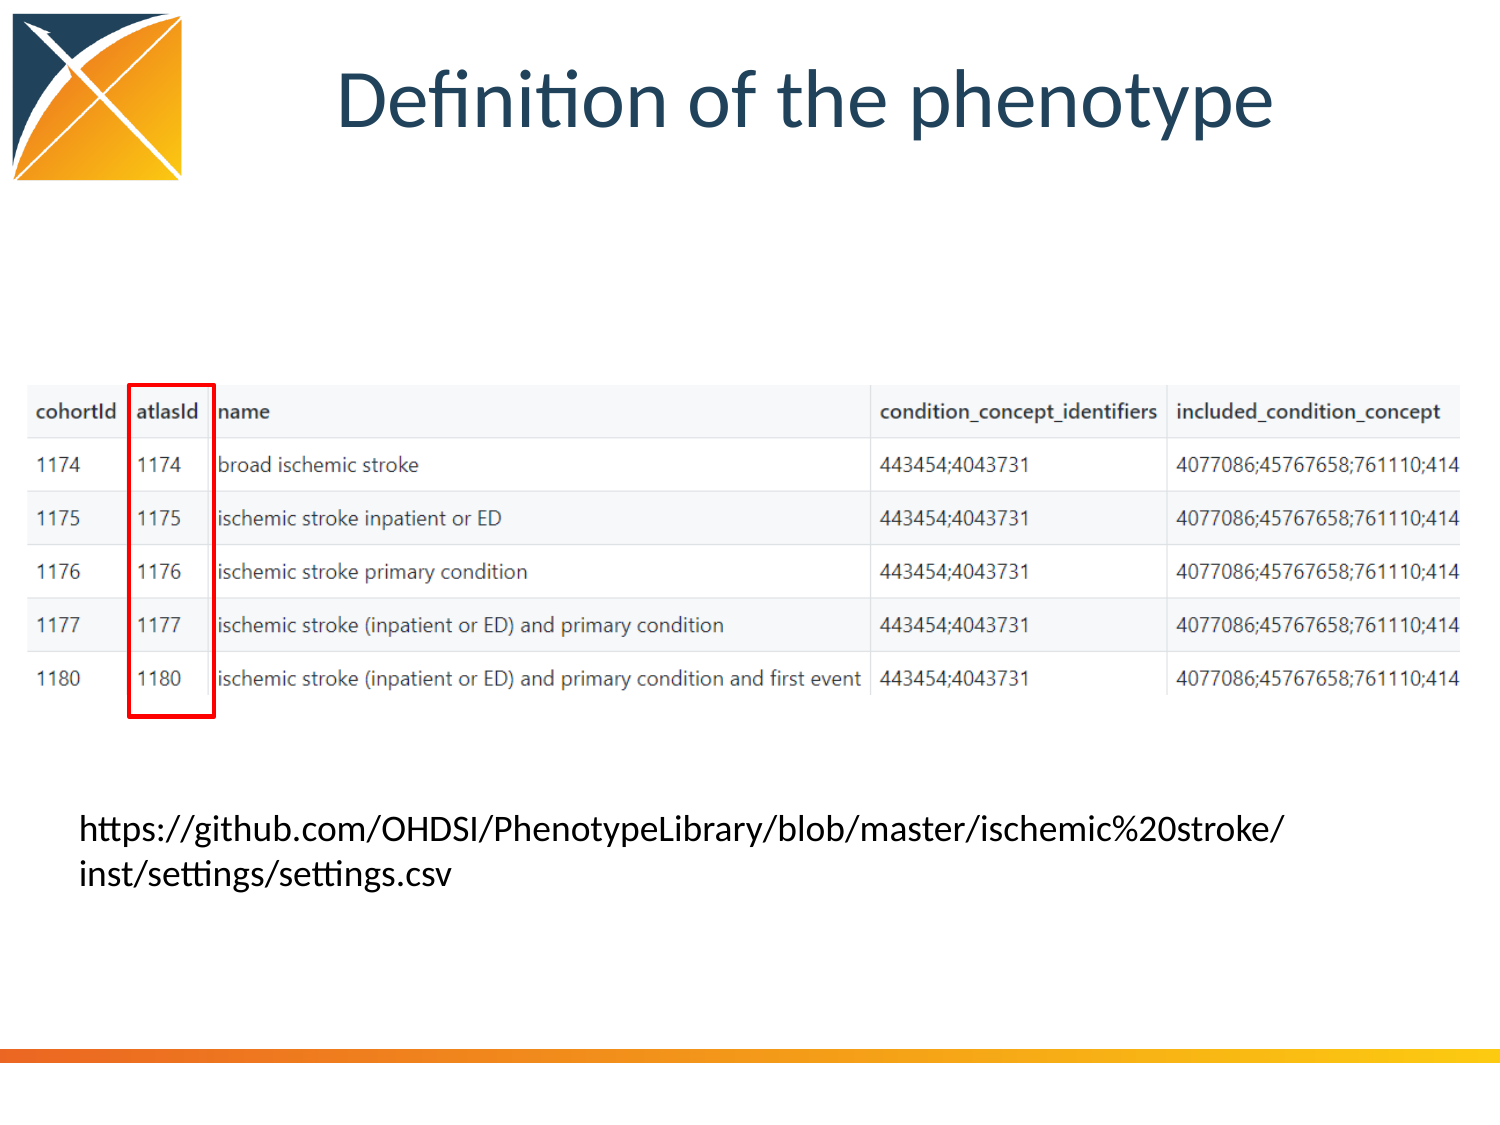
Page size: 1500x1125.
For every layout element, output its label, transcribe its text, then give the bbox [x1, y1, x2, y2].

title Definition of the phenotype [187, 24, 1425, 163]
text_box [127, 703, 216, 719]
picture [0, 0, 206, 200]
text_box https://github.com/OHDSI/PhenotypeLibrary/blob/master/ischemic%20stroke/inst/settings/settings.csv [64, 796, 1360, 902]
picture [27, 384, 1461, 695]
